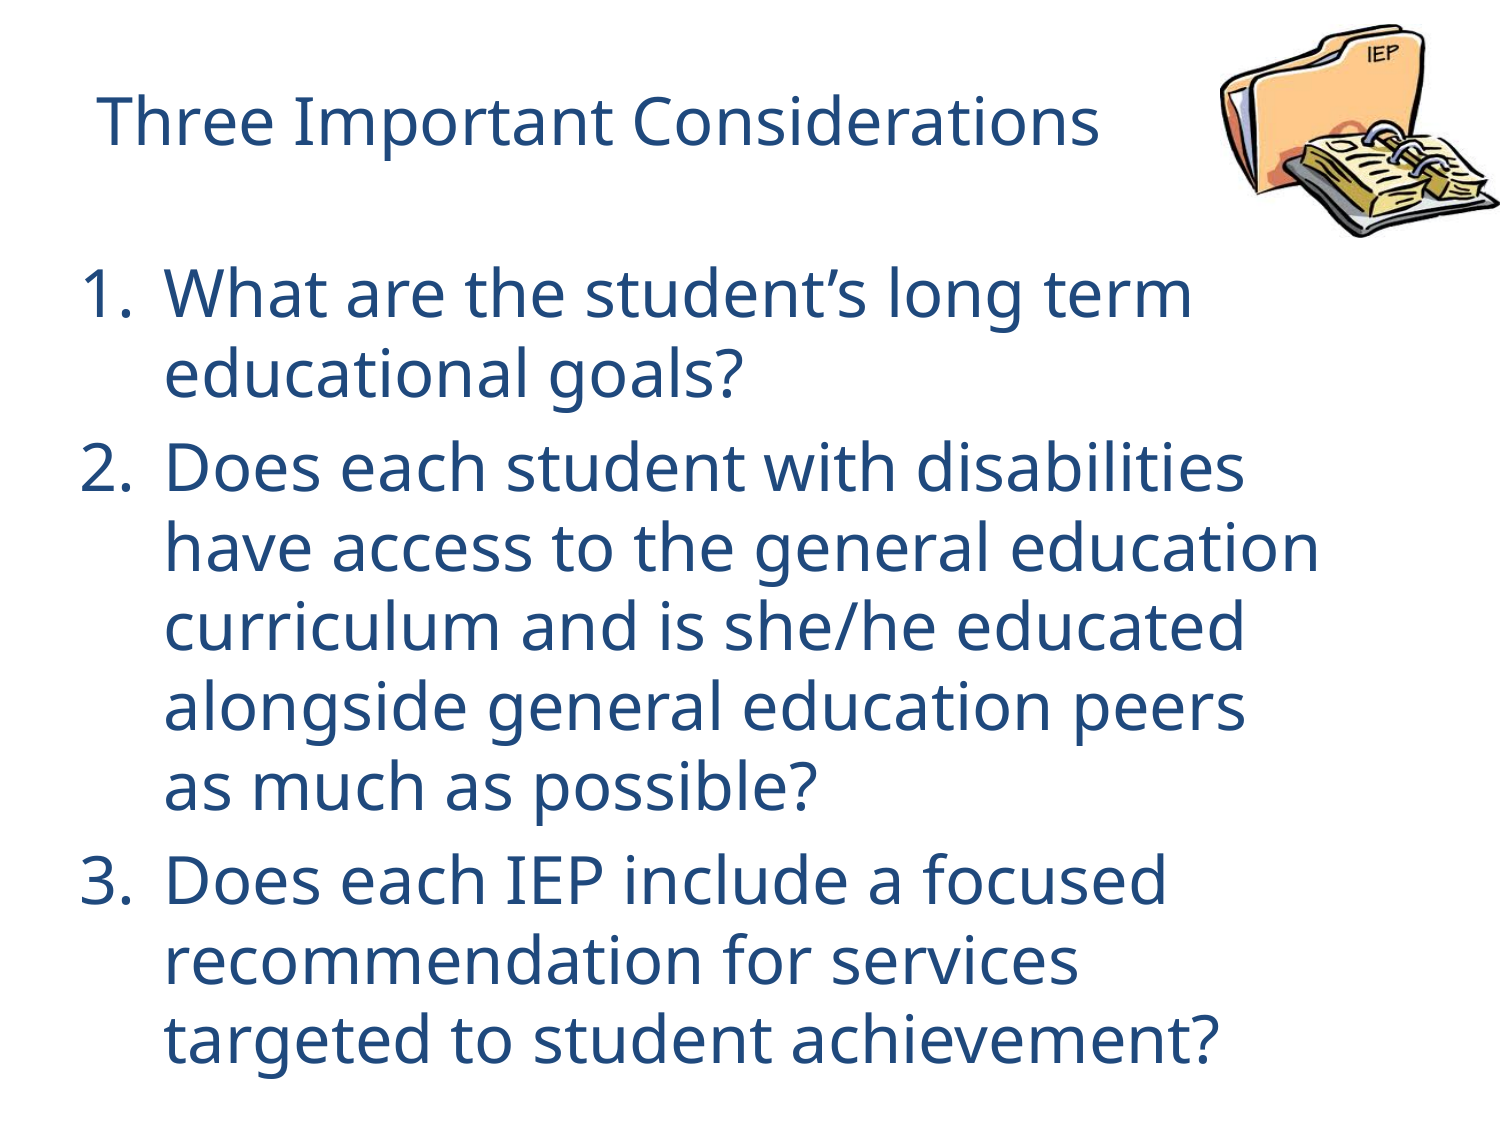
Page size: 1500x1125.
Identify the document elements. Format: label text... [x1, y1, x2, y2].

list What are the student’s long term educational goals? Does each student with disabilities have access to the general education curriculum and is she/he educated alongside general education peers as much as possible? Does each IEP include a focused recommendation for services targeted to student achievement? [64, 243, 1340, 913]
picture [1220, 24, 1500, 238]
title Three Important Considerations [74, 24, 1126, 213]
